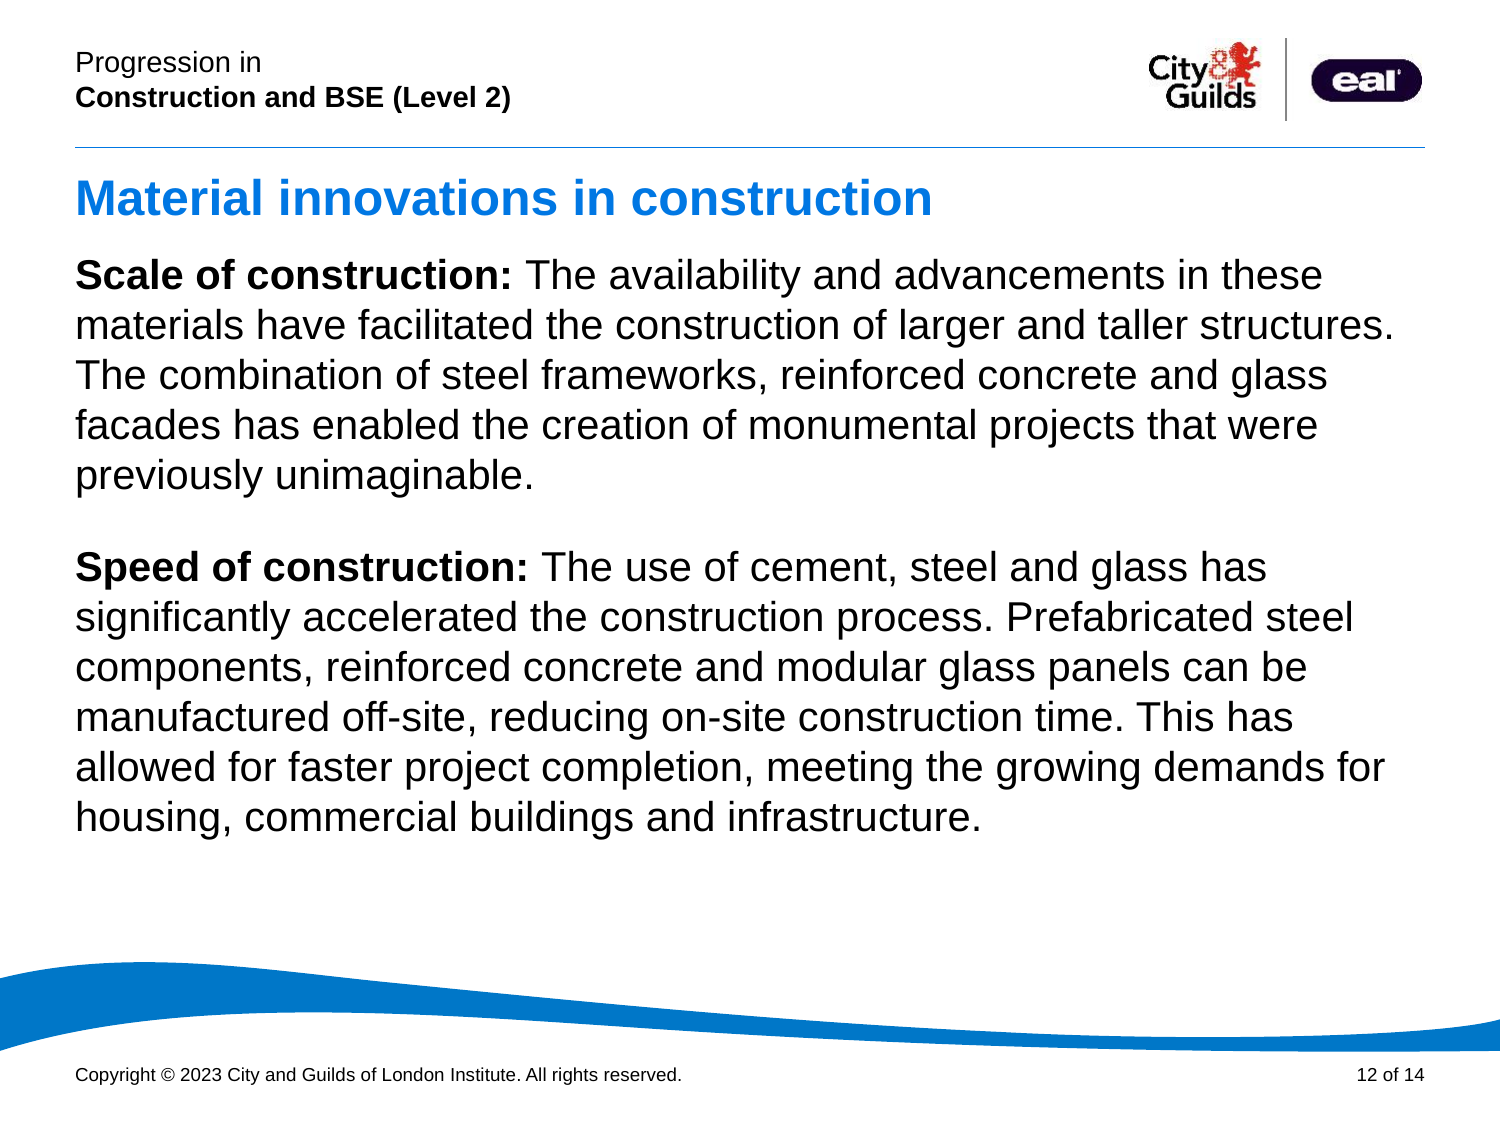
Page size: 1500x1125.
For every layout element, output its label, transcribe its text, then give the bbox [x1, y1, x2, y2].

title Material innovations in construction [74, 165, 1426, 229]
picture [1149, 38, 1422, 121]
list Scale of construction: The availability and advancements in these materials have facilitated the construction of larger and taller structures. The combination of steel frameworks, reinforced concrete and glass facades has enabled the creation of monumental projects that were previously unimaginable. Speed of construction: The use of cement, steel and glass has significantly accelerated the construction process. Prefabricated steel components, reinforced concrete and modular glass panels can be manufactured off-site, reducing on-site construction time. This has allowed for faster project completion, meeting the growing demands for housing, commercial buildings and infrastructure. [74, 247, 1426, 946]
